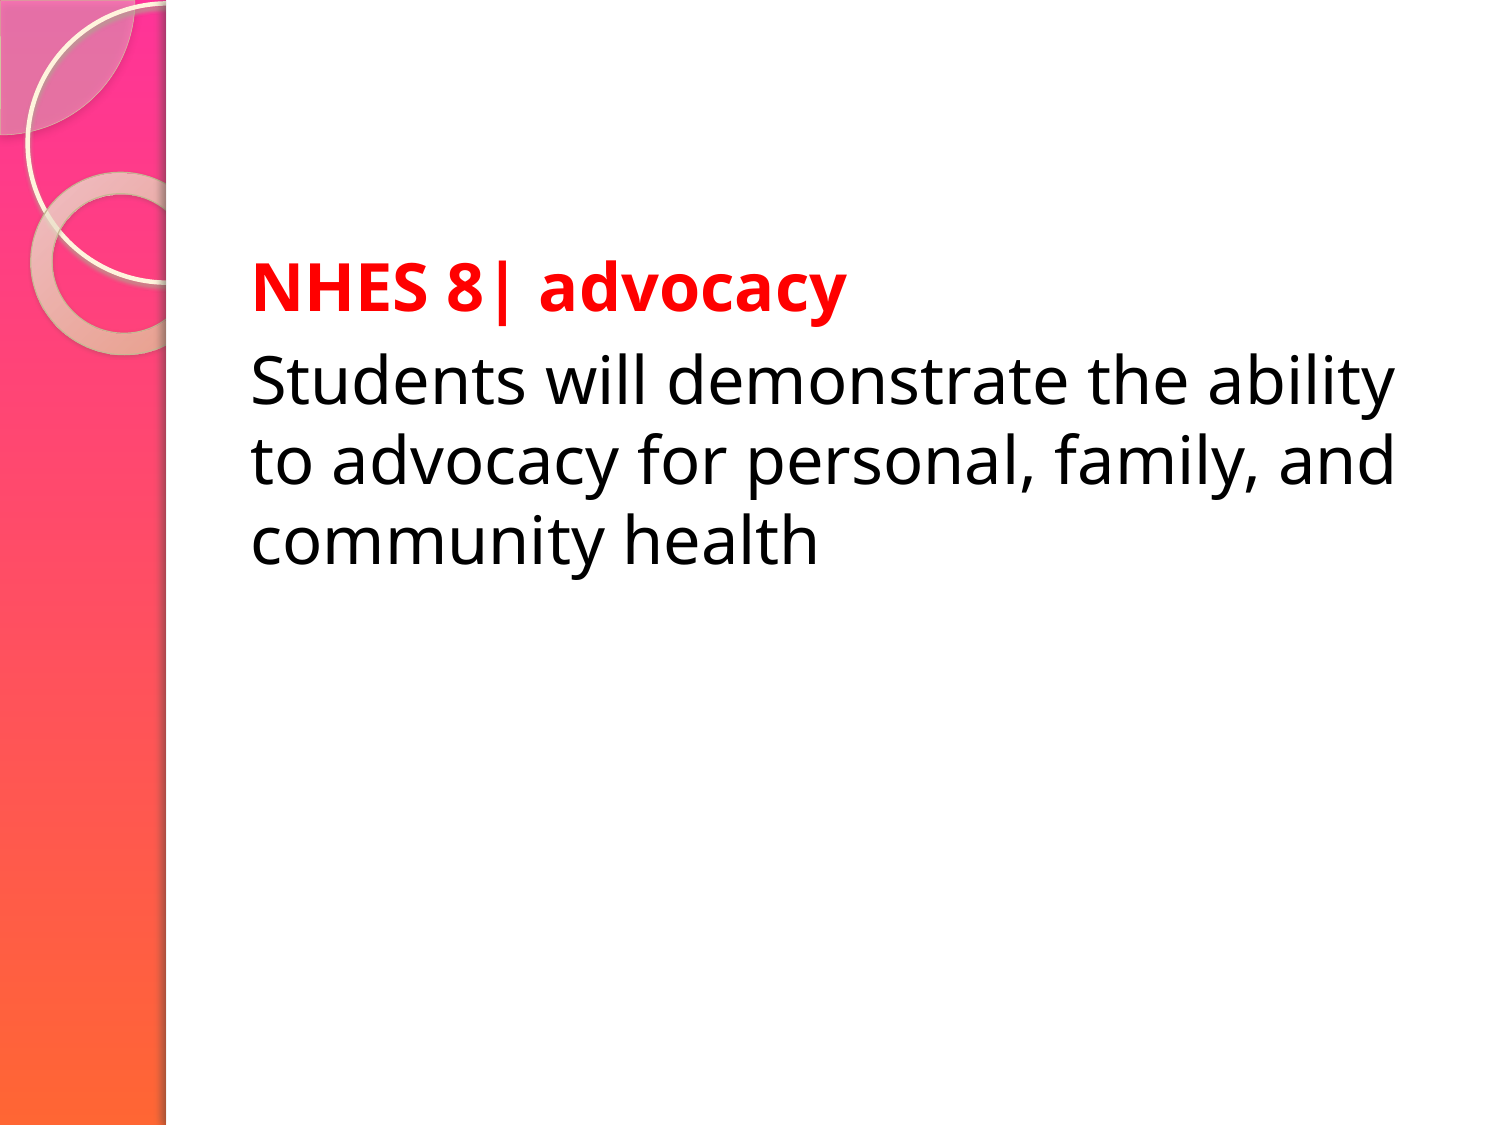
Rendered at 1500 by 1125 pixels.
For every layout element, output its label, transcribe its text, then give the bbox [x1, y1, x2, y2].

list NHES 8| advocacy Students will demonstrate the ability to advocacy for personal, family, and community health [235, 237, 1466, 1025]
